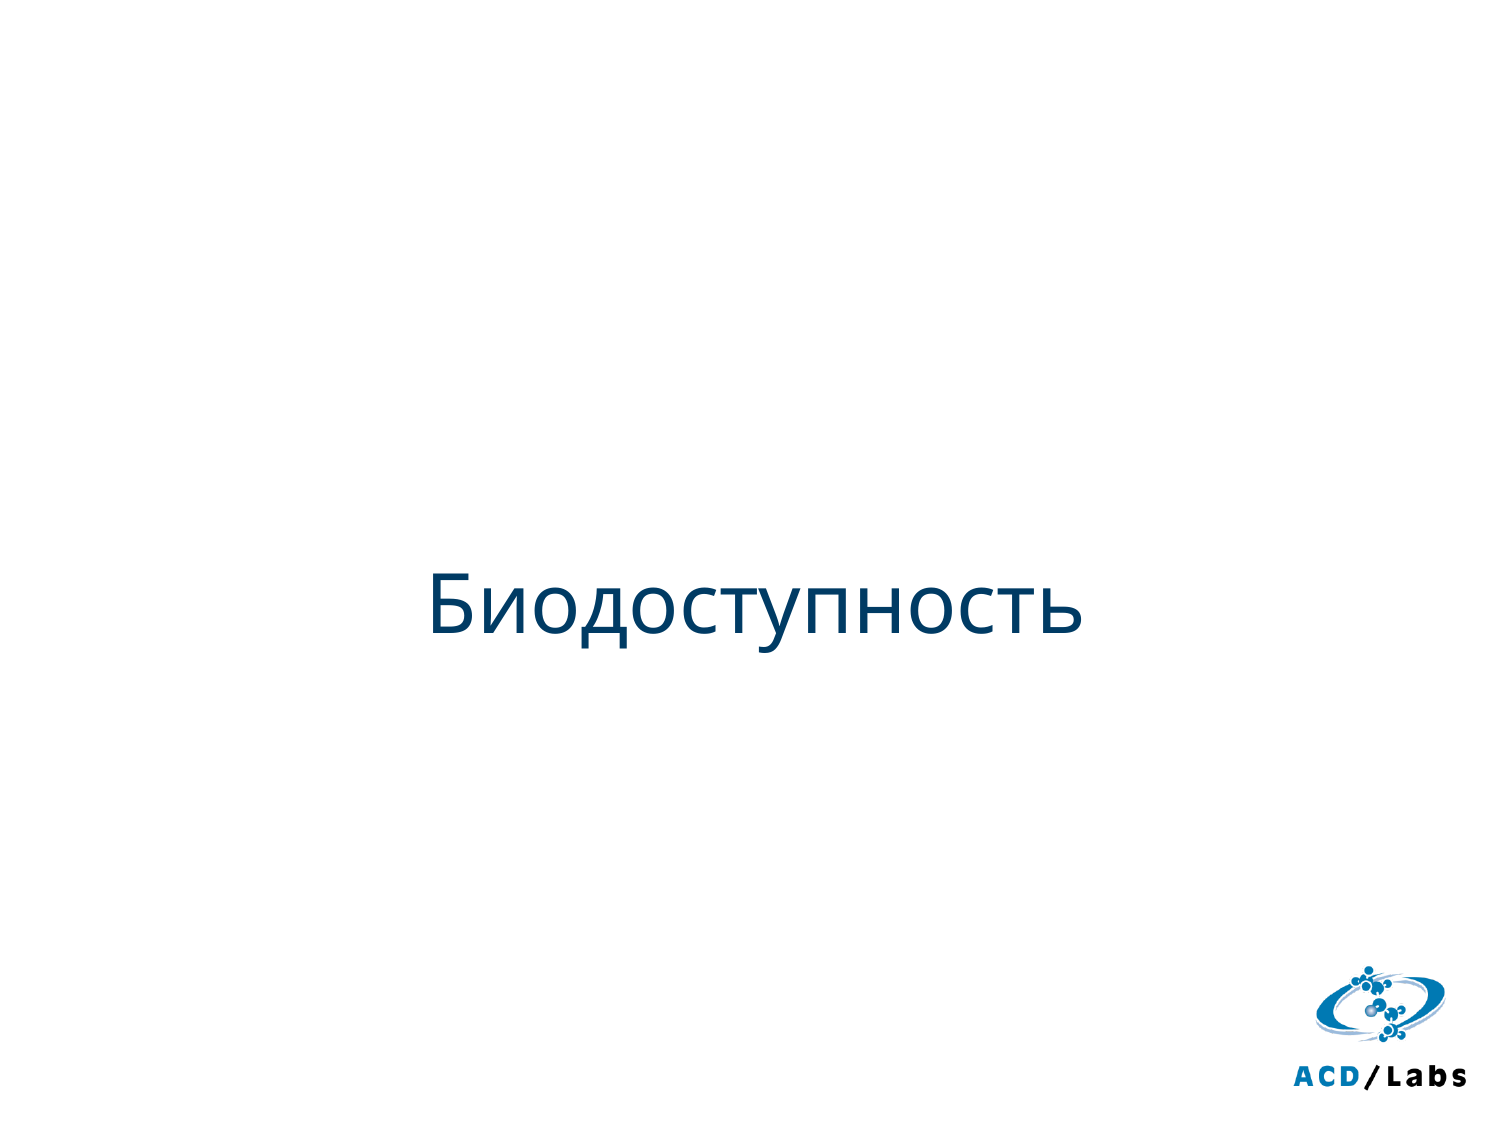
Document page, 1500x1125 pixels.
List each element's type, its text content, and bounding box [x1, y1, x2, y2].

picture [1293, 964, 1471, 1101]
list Биодоступность [118, 476, 1394, 724]
